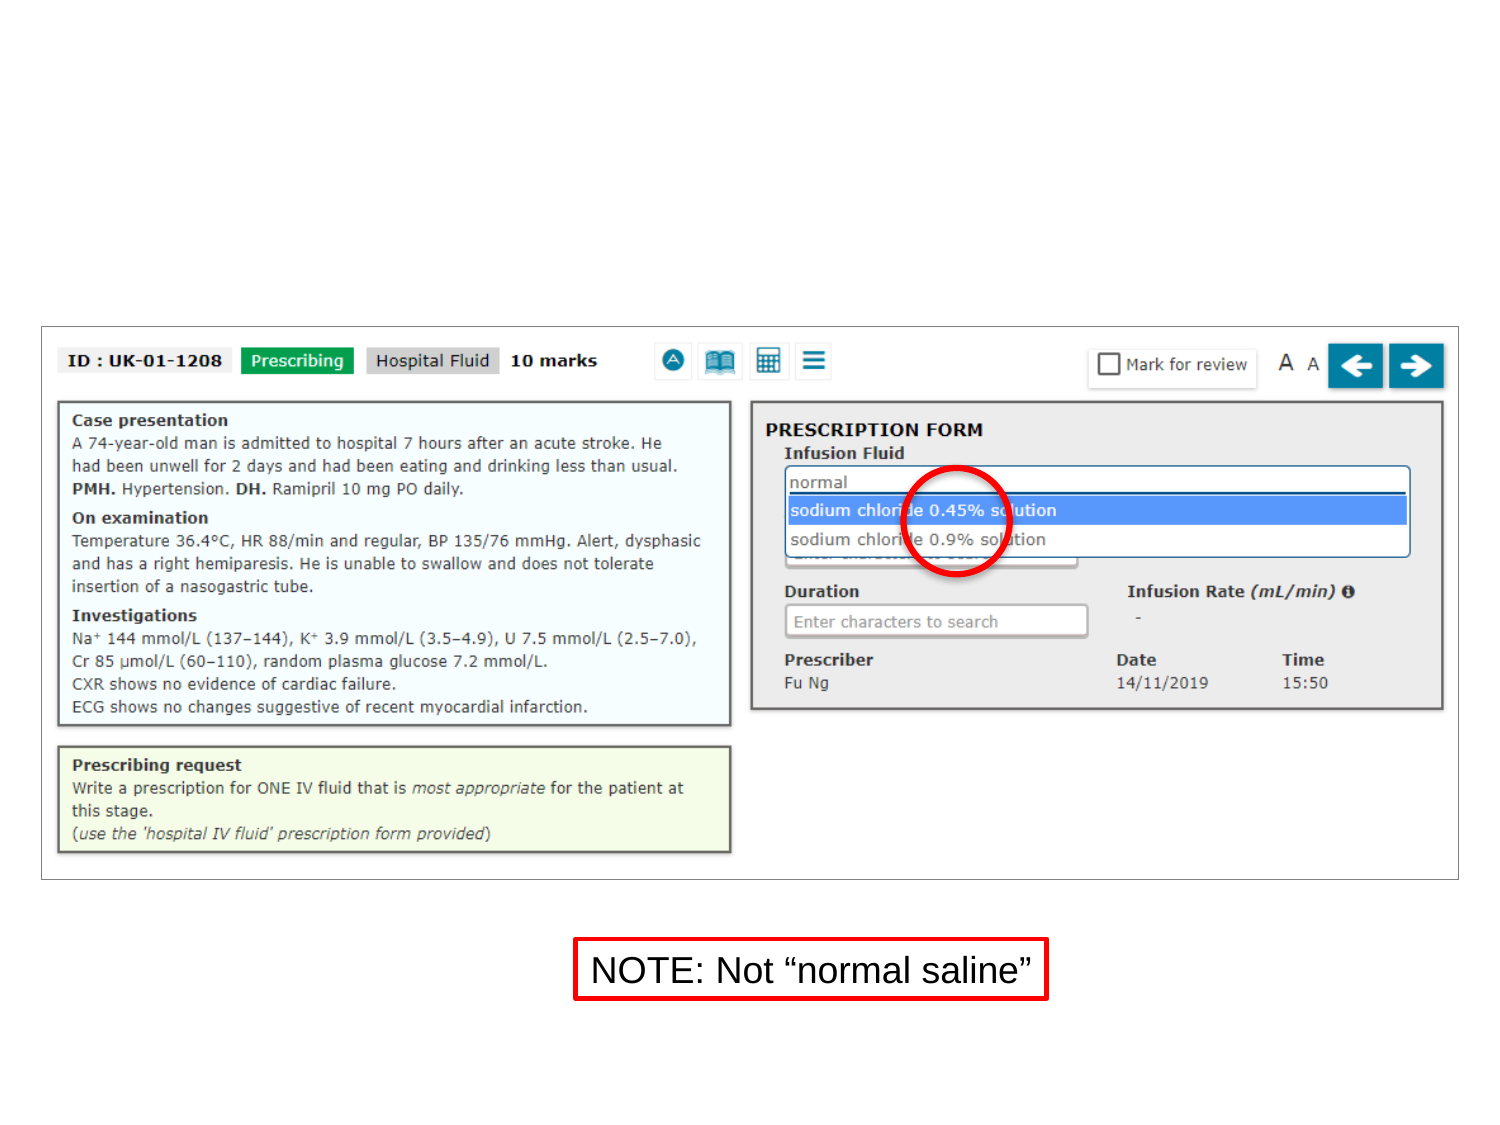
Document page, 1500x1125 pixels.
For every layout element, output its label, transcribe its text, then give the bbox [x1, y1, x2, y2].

text_box NOTE: Not “normal saline” [575, 938, 1047, 999]
picture [40, 326, 1459, 881]
